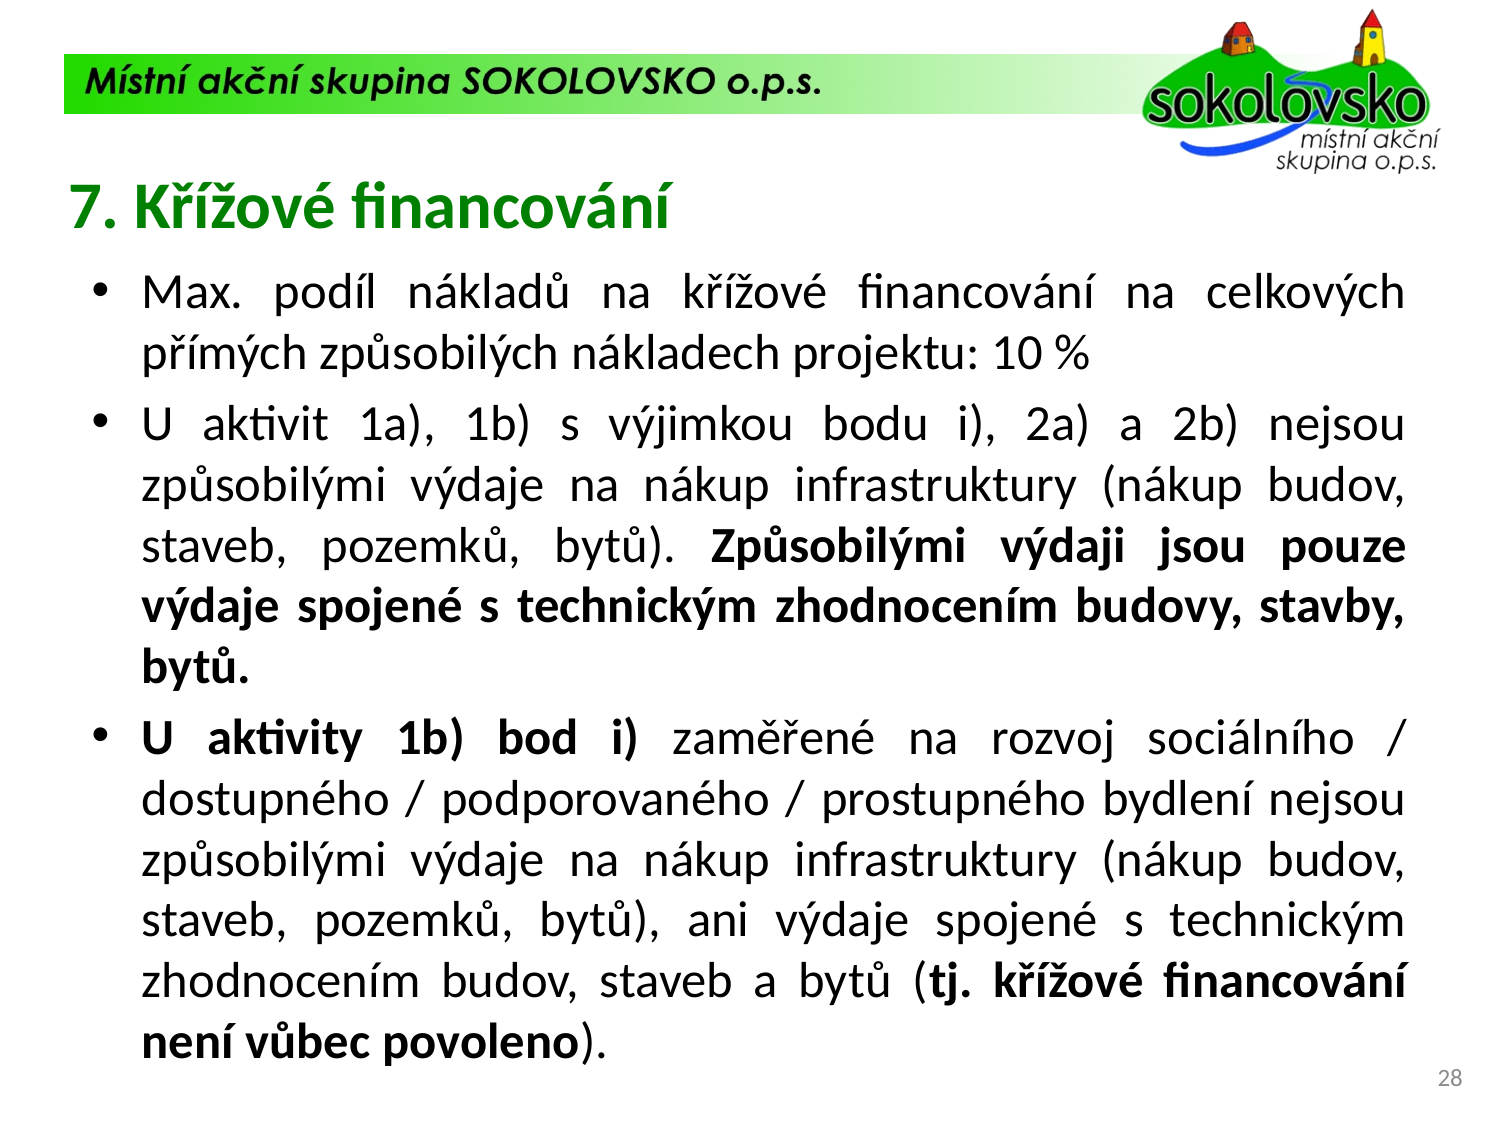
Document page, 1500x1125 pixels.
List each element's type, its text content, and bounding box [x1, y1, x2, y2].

list Max. podíl nákladů na křížové financování na celkových přímých způsobilých nákladech projektu: 10 % U aktivit 1a), 1b) s výjimkou bodu i), 2a) a 2b) nejsou způsobilými výdaje na nákup infrastruktury (nákup budov, staveb, pozemků, bytů). Způsobilými výdaji jsou pouze výdaje spojené s technickým zhodnocením budovy, stavby, bytů. U aktivity 1b) bod i) zaměřené na rozvoj sociálního / dostupného / podporovaného / prostupného bydlení nejsou způsobilými výdaje na nákup infrastruktury (nákup budov, staveb, pozemků, bytů), ani výdaje spojené s technickým zhodnocením budov, staveb a bytů (tj. křížové financování není vůbec povoleno). [76, 250, 1424, 1083]
title 7. Křížové financování [53, 137, 1404, 268]
slide_number 28 [1128, 1046, 1478, 1107]
picture [64, 0, 1455, 197]
